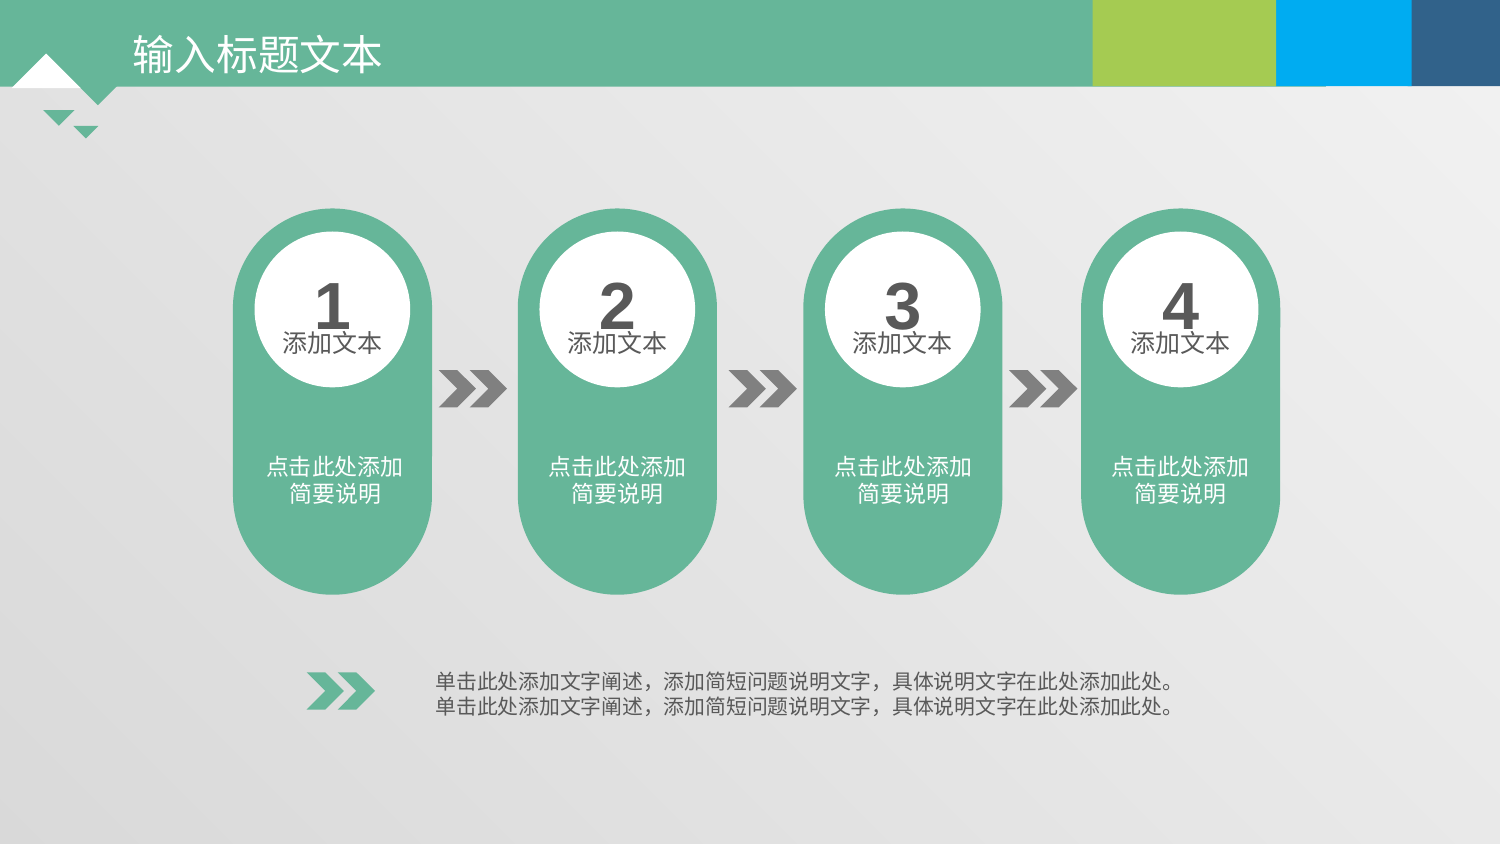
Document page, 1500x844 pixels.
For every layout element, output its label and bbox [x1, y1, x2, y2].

text_box [517, 208, 718, 595]
text_box [232, 208, 433, 595]
text_box [728, 369, 798, 408]
text_box [1008, 369, 1078, 408]
text_box [306, 661, 1273, 728]
text_box [803, 208, 1003, 595]
text_box [1080, 208, 1281, 595]
text_box [438, 369, 508, 408]
